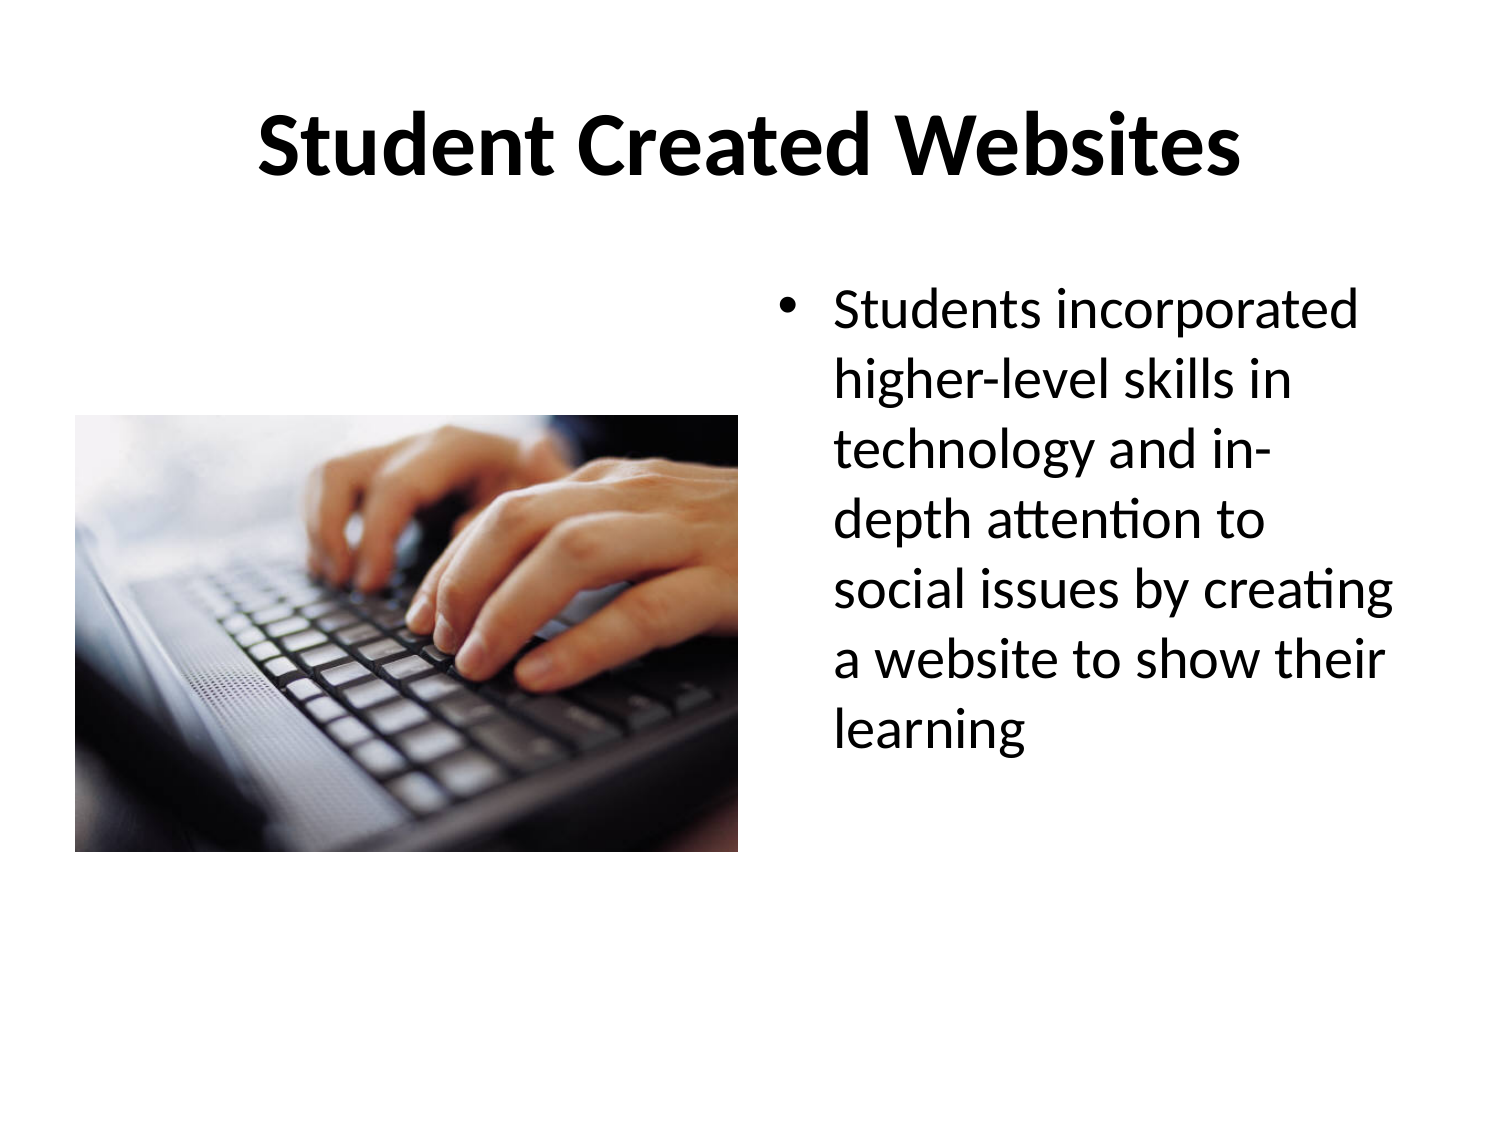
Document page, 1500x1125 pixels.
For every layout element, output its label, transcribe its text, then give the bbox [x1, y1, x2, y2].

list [74, 262, 738, 1006]
list Students incorporated higher-level skills in technology and in-depth attention to social issues by creating a website to show their learning [762, 262, 1425, 1005]
title Student Created Websites [75, 45, 1425, 233]
